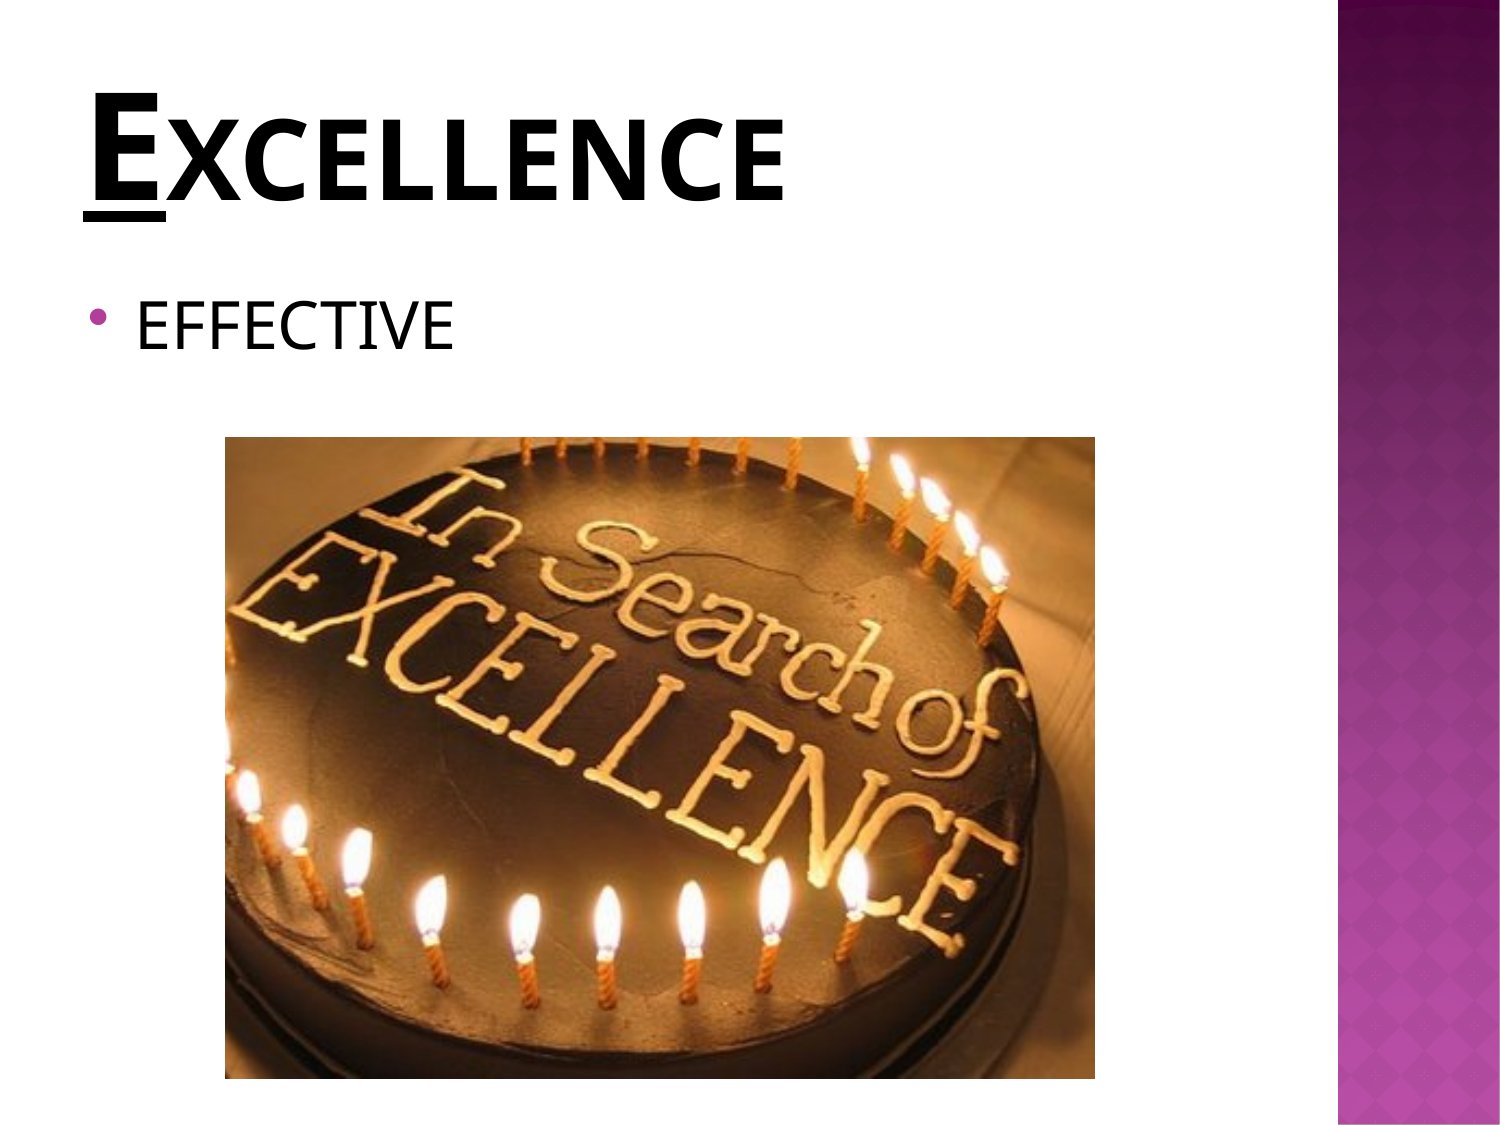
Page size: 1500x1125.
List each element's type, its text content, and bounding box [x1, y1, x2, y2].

list EFFECTIVE [74, 274, 1263, 376]
title Excellence [75, 37, 1043, 230]
picture [224, 437, 1095, 1079]
picture [1337, 0, 1500, 1125]
